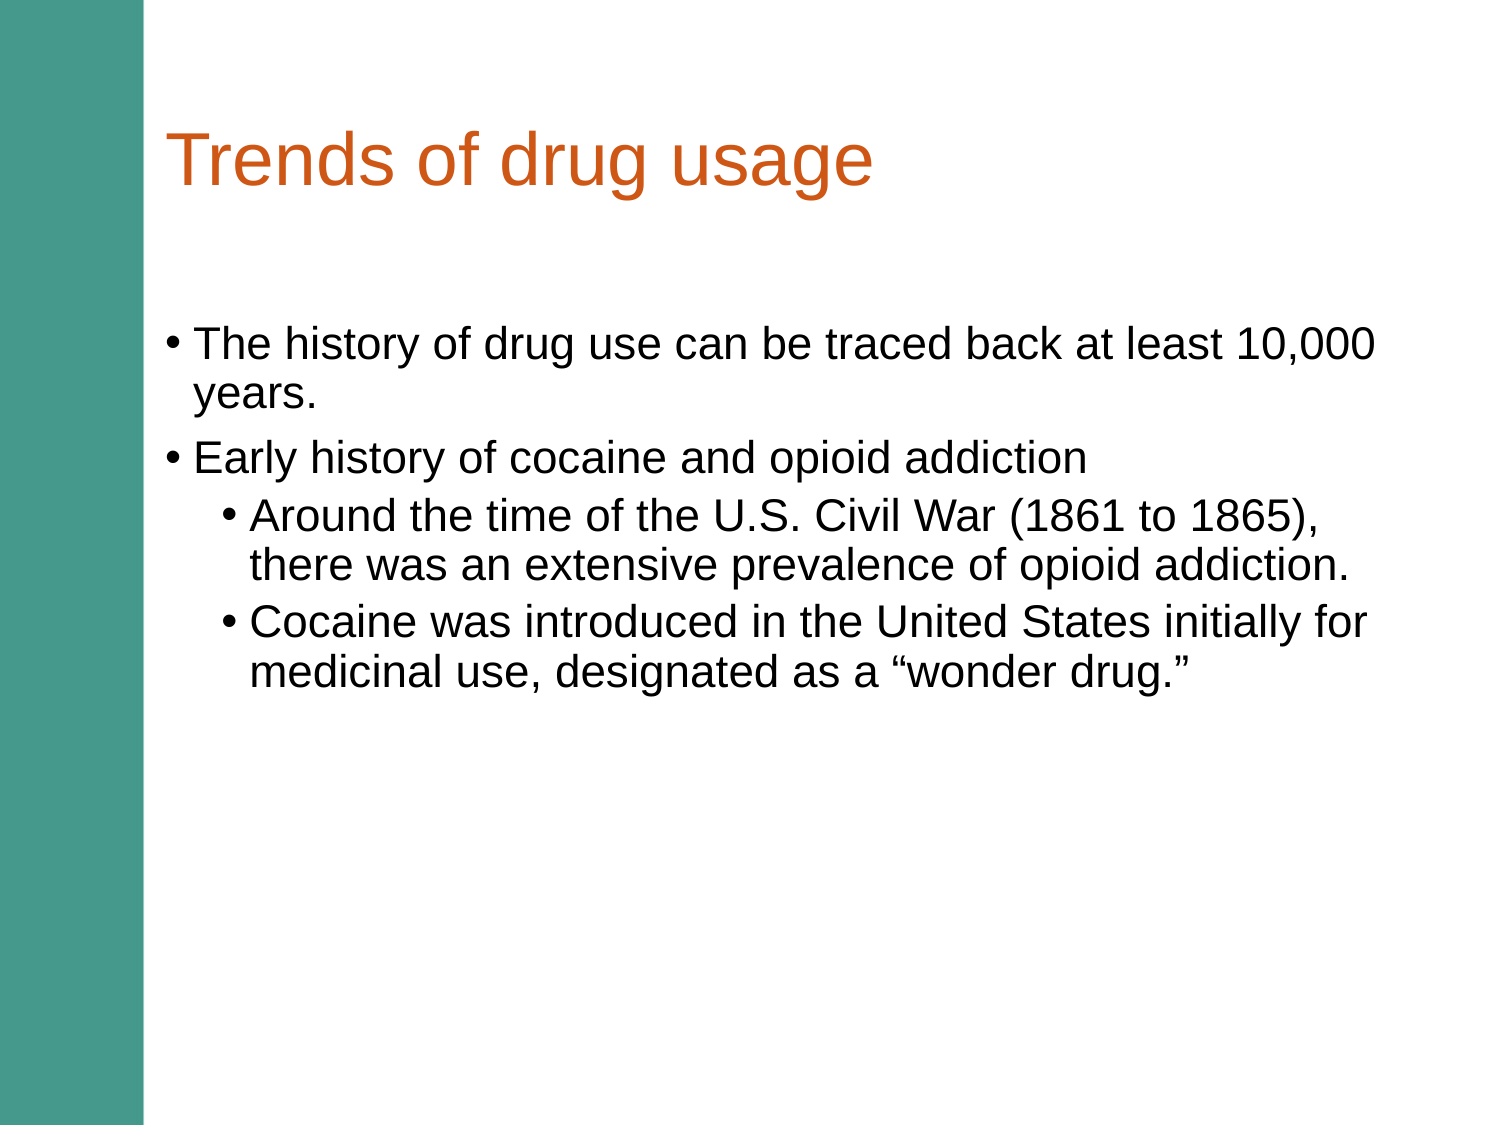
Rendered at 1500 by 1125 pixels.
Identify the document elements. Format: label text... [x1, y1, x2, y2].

title Trends of drug usage [150, 52, 1444, 271]
list The history of drug use can be traced back at least 10,000 years. Early history of cocaine and opioid addiction Around the time of the U.S. Civil War (1861 to 1865), there was an extensive prevalence of opioid addiction. Cocaine was introduced in the United States initially for medicinal use, designated as a “wonder drug.” [150, 312, 1444, 1027]
picture [0, 0, 1500, 1125]
